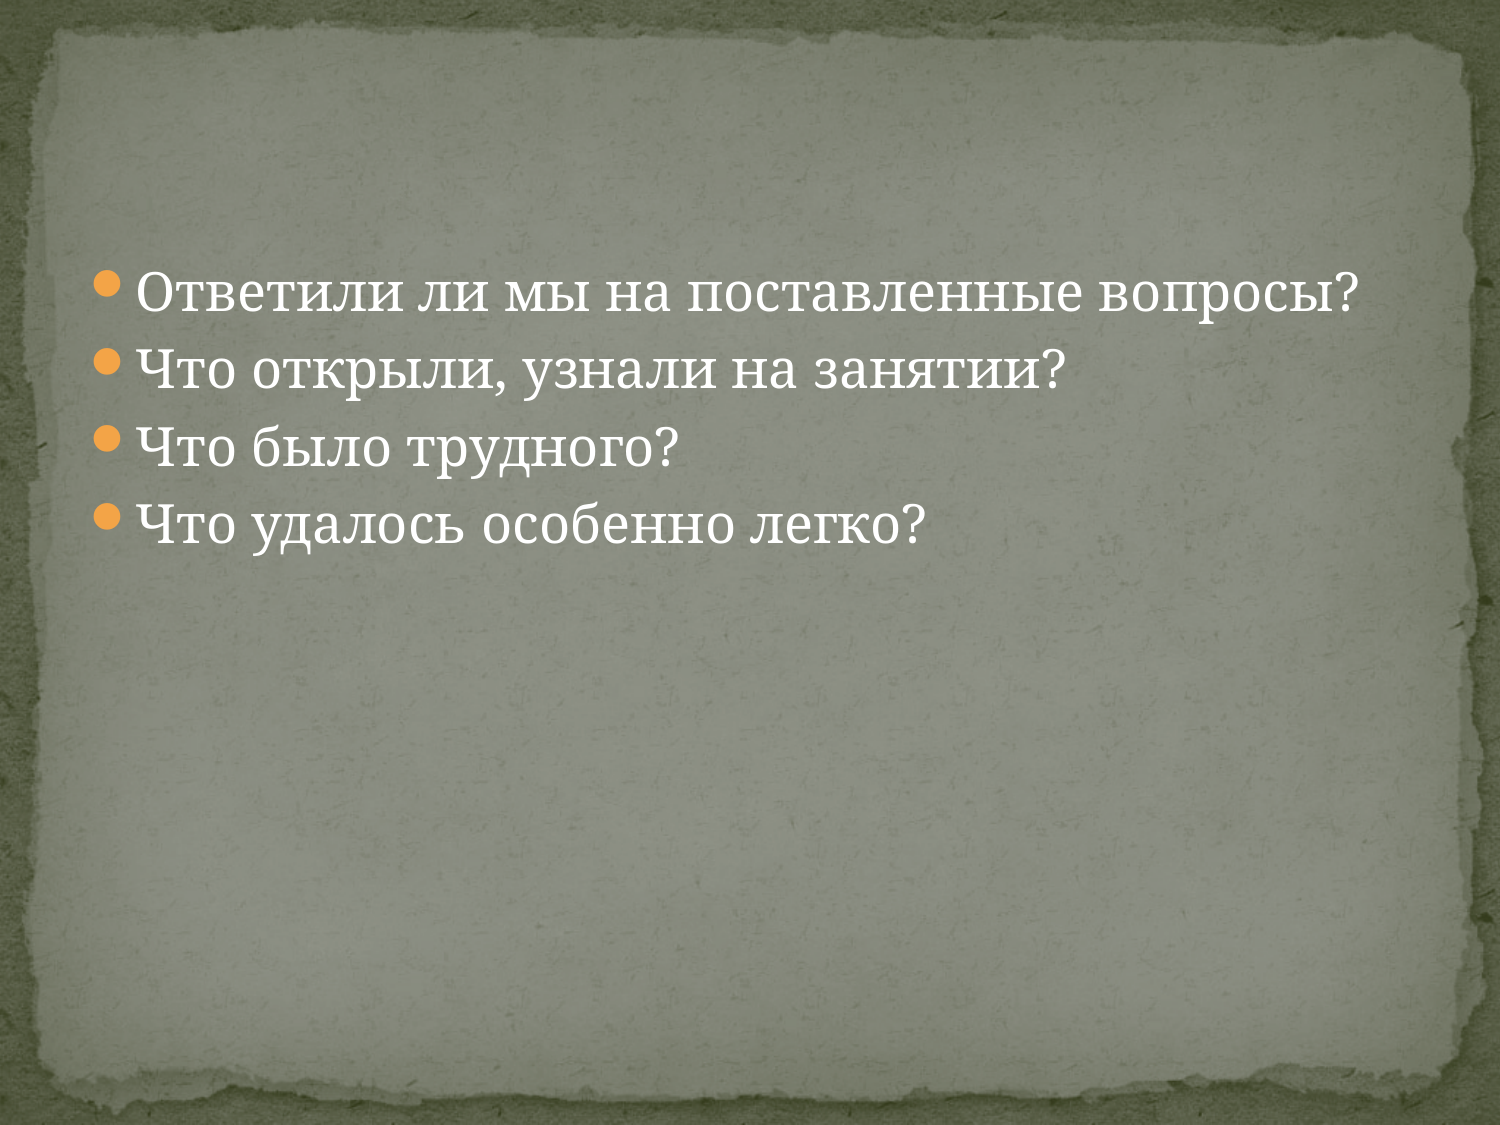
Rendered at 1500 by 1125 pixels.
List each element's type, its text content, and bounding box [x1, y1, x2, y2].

list Ответили ли мы на поставленные вопросы? Что открыли, узнали на занятии? Что было трудного? Что удалось особенно легко? [75, 249, 1425, 1000]
